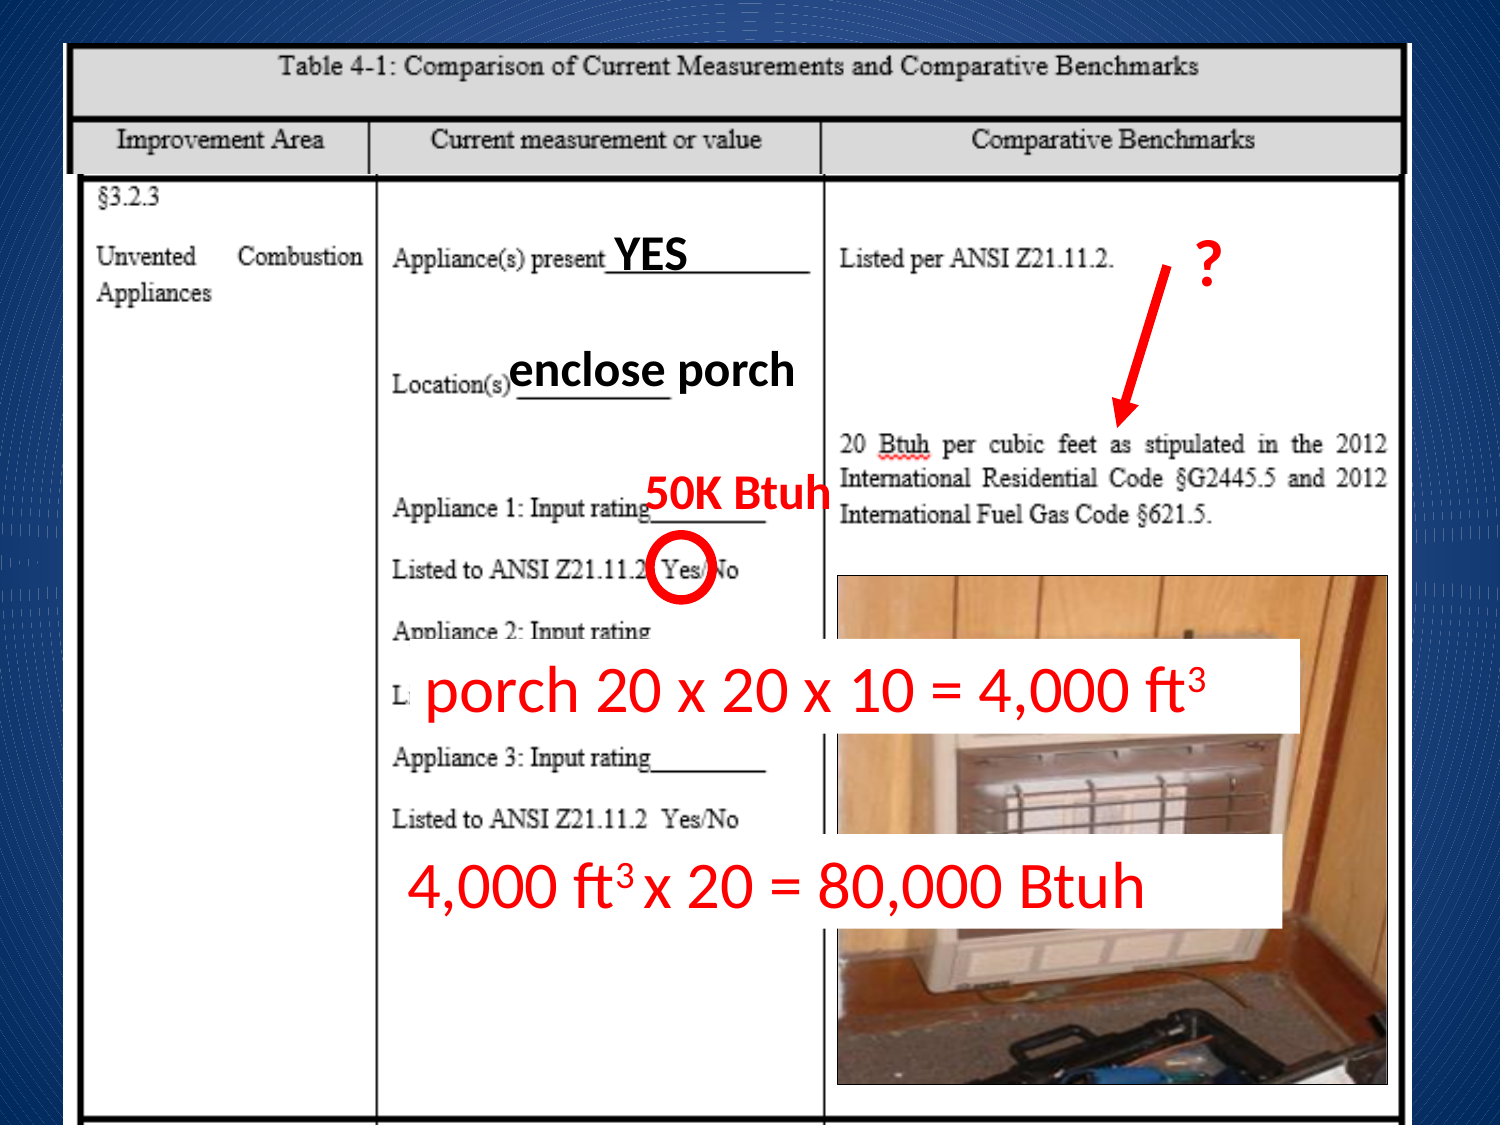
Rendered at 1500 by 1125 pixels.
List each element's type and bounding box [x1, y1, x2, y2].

picture [837, 574, 1387, 1085]
text_box [1116, 265, 1168, 429]
list [63, 174, 1412, 1125]
picture [63, 43, 1412, 174]
